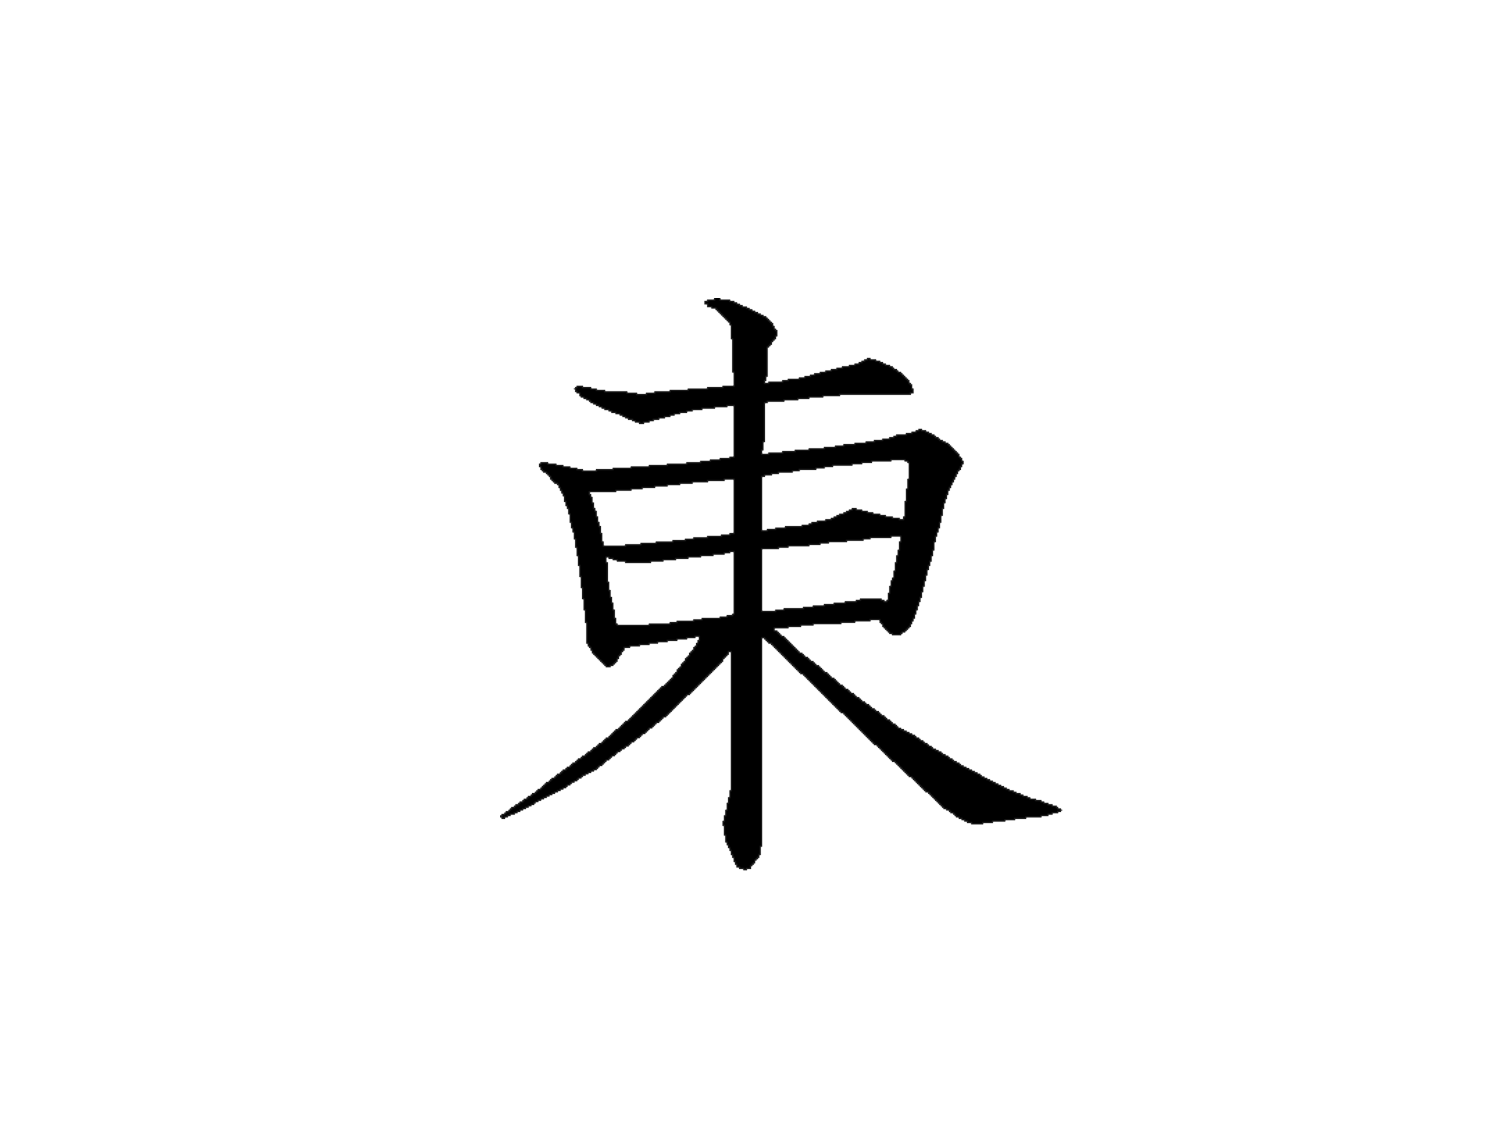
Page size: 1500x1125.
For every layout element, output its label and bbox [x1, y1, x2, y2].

picture [499, 298, 1068, 876]
